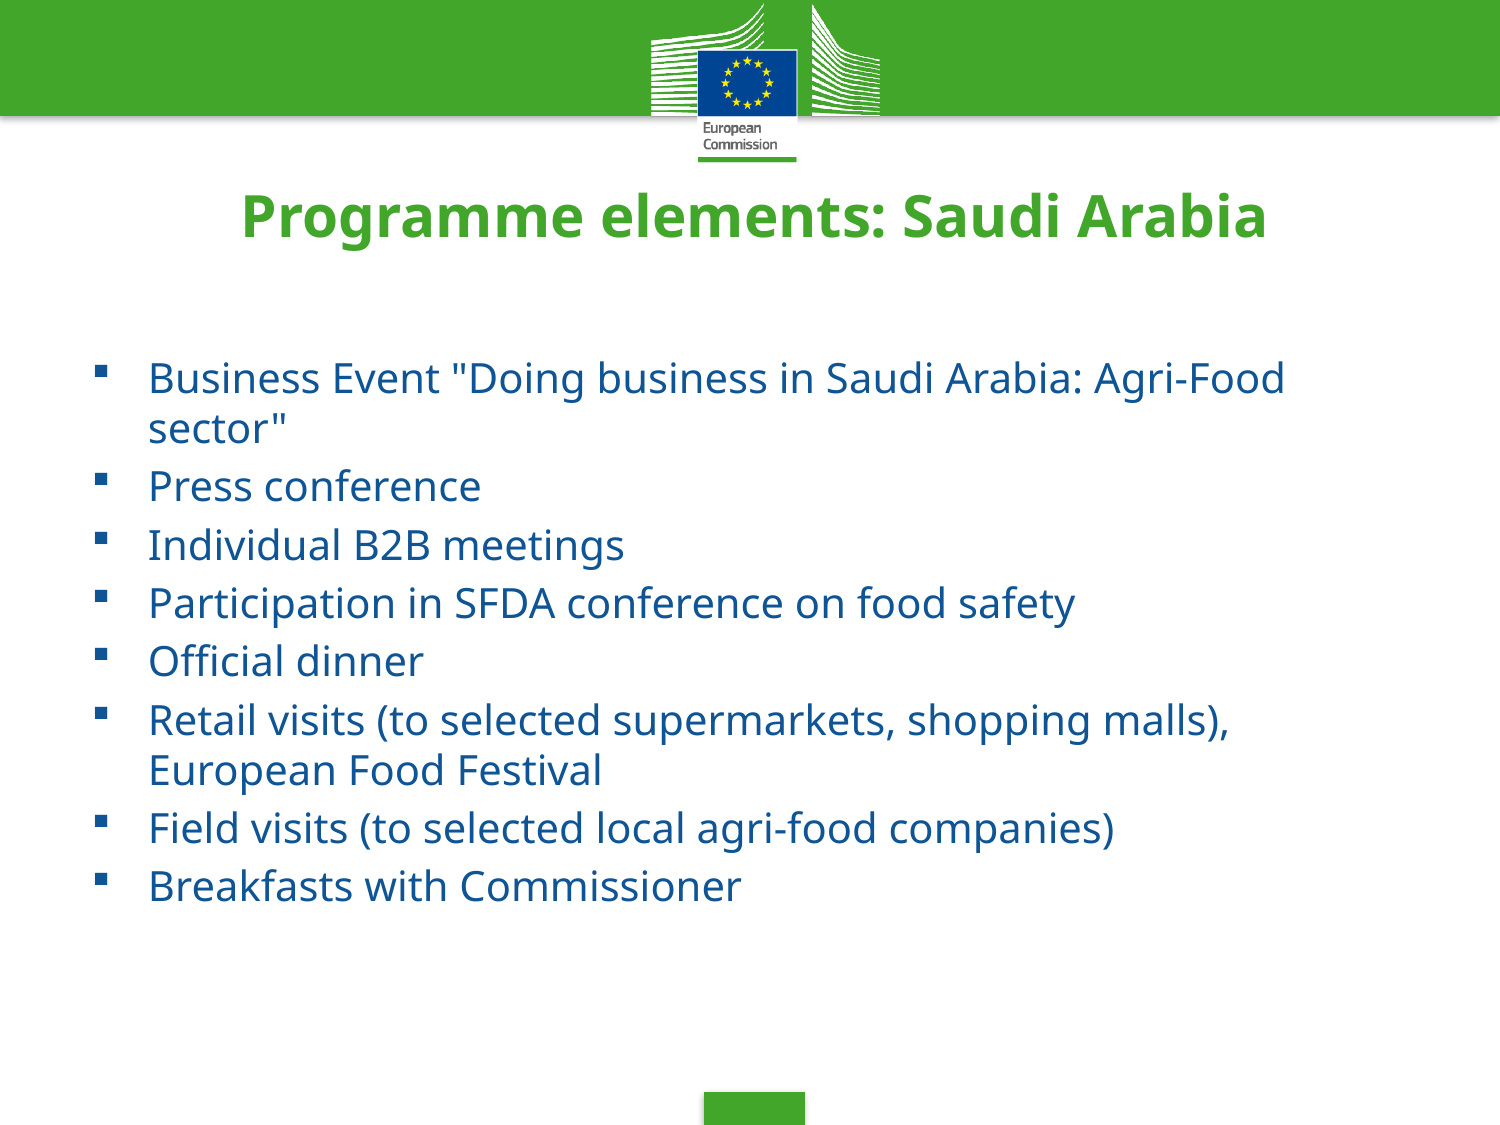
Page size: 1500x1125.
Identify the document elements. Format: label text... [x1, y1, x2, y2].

picture [614, 3, 880, 172]
list Business Event "Doing business in Saudi Arabia: Agri-Food sector" Press conference Individual B2B meetings Participation in SFDA conference on food safety Official dinner Retail visits (to selected supermarkets, shopping malls), European Food Festival Field visits (to selected local agri-food companies) Breakfasts with Commissioner [76, 290, 1427, 953]
title Programme elements: Saudi Arabia [50, 172, 1459, 256]
